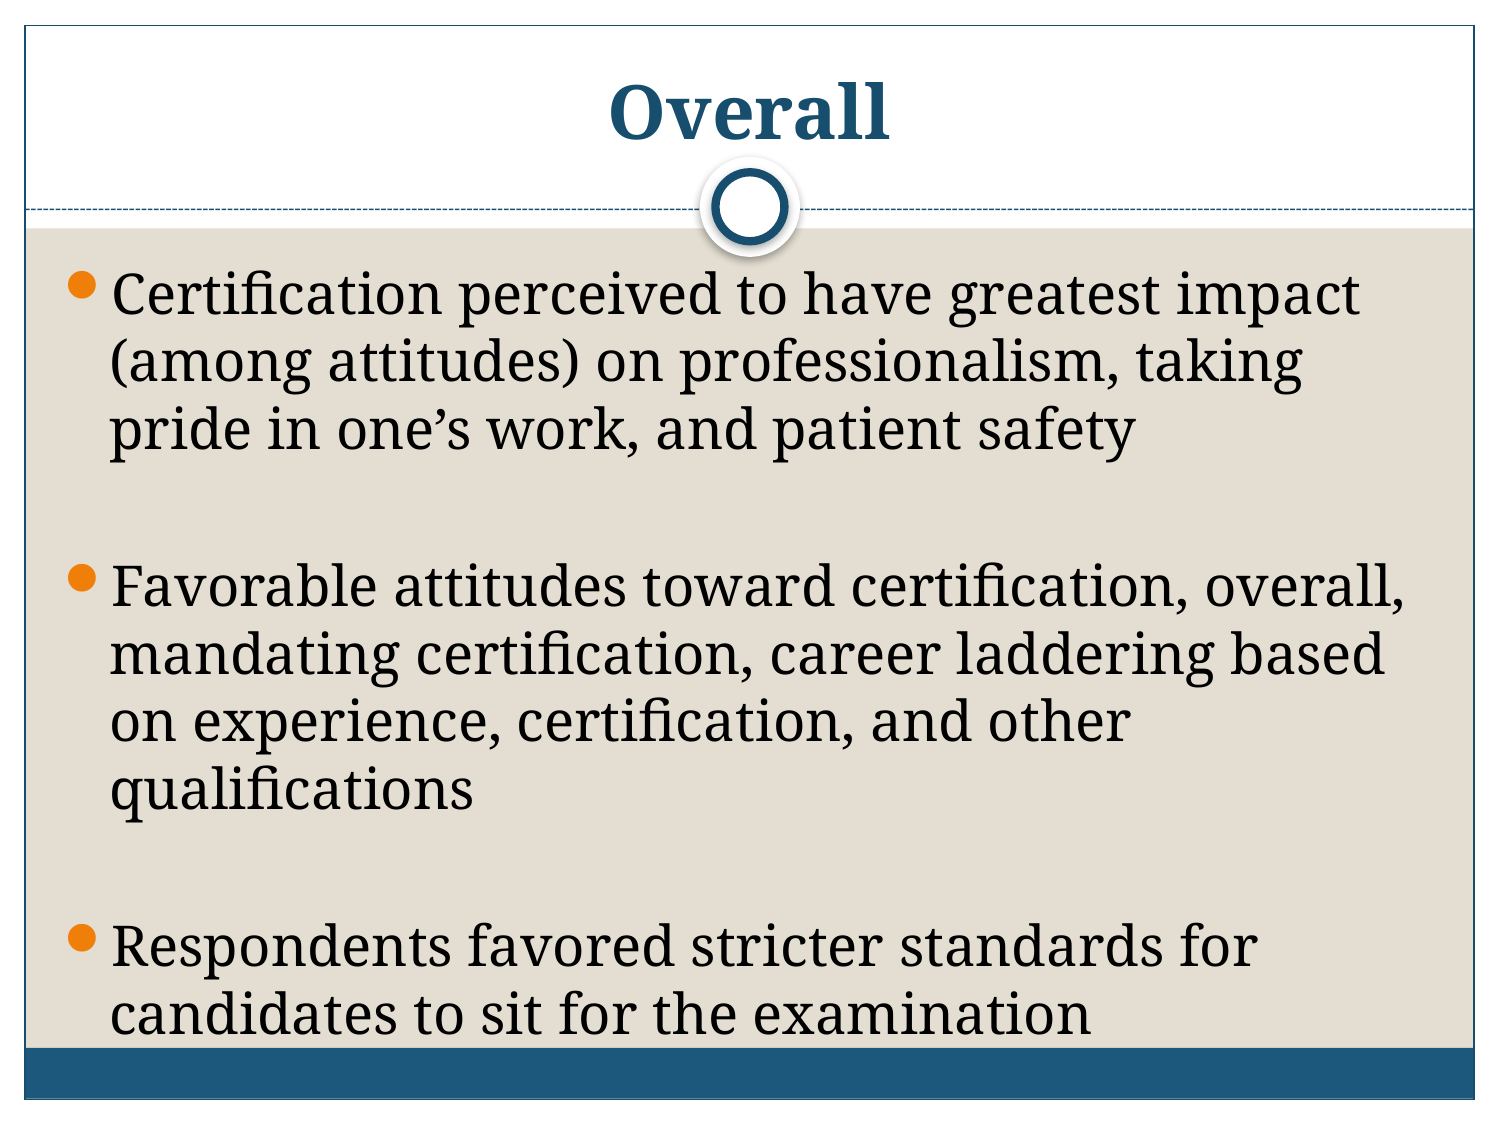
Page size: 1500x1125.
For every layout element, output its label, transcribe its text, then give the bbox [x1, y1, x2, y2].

title Overall [49, 37, 1450, 162]
list Certification perceived to have greatest impact (among attitudes) on professionalism, taking pride in one’s work, and patient safety Favorable attitudes toward certification, overall, mandating certification, career laddering based on experience, certification, and other qualifications Respondents favored stricter standards for candidates to sit for the examination [49, 250, 1445, 1001]
